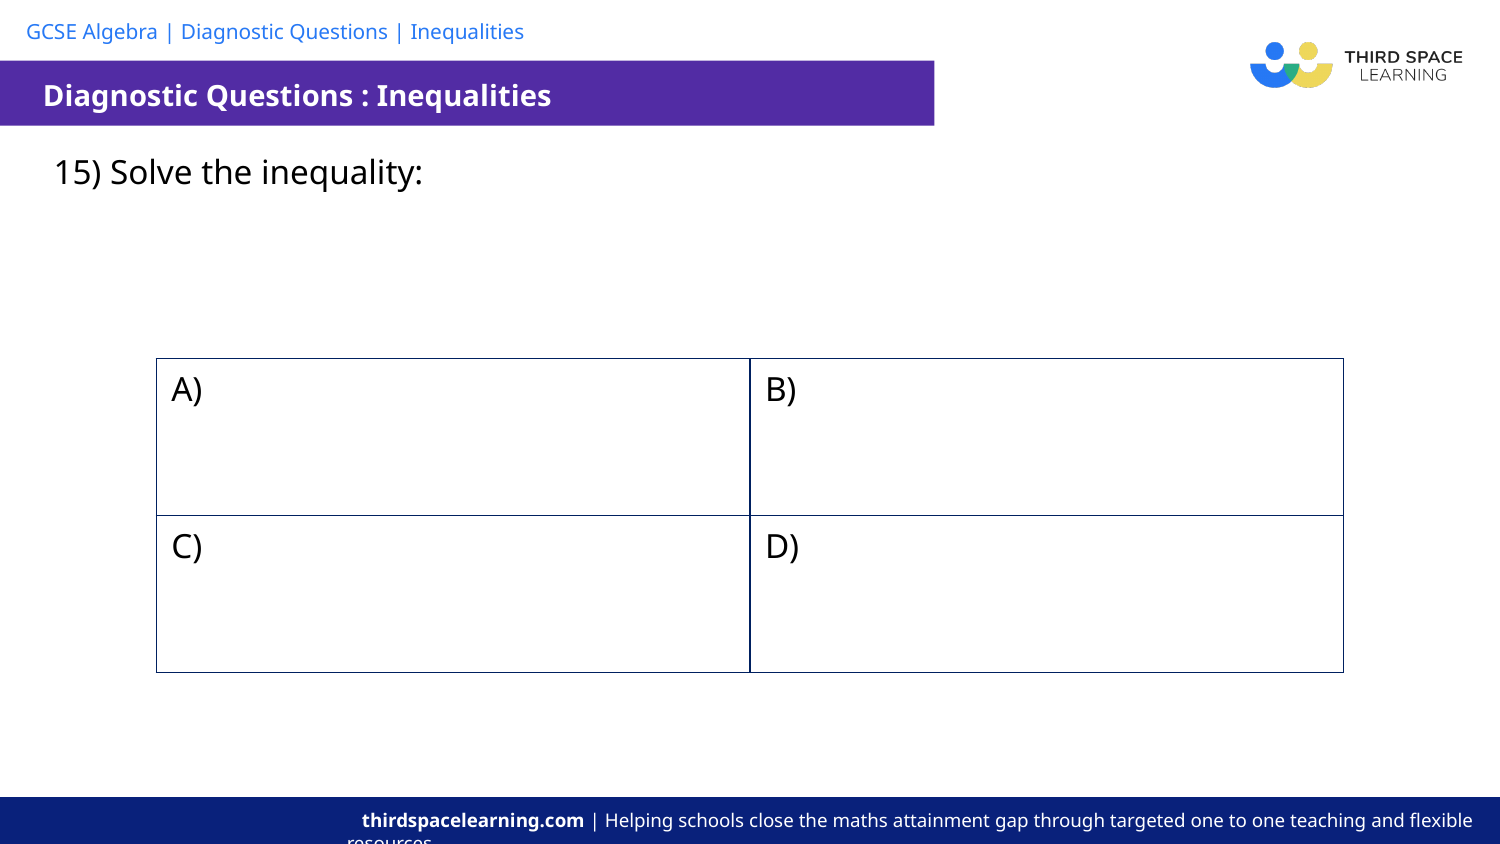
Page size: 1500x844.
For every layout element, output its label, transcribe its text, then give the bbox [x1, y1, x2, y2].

picture [1250, 33, 1465, 99]
text_box Diagnostic Questions : Inequalities [27, 61, 778, 127]
